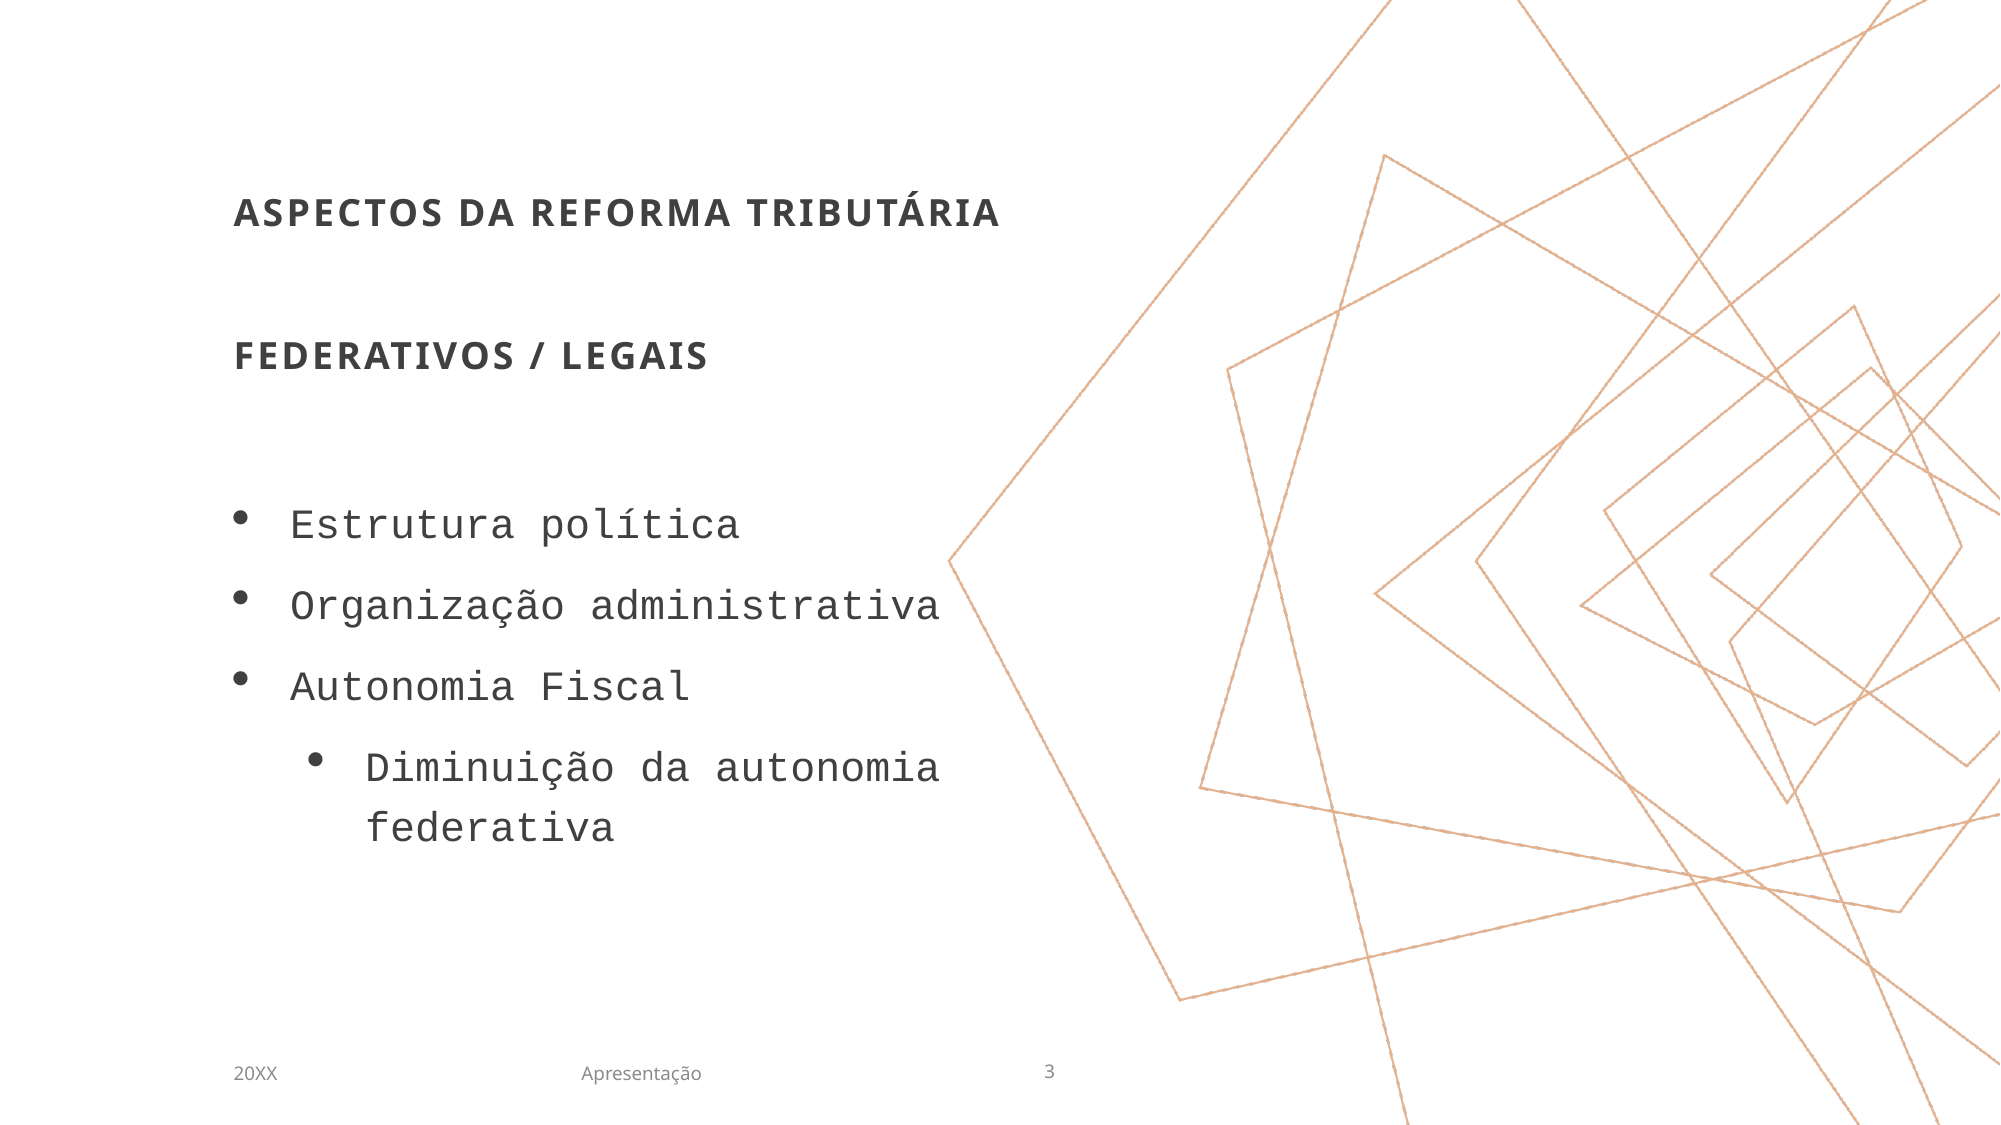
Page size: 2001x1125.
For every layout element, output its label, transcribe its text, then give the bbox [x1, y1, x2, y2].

footer Apresentação [437, 1042, 846, 1103]
text_box Aspectos da reforma tributária [218, 138, 1060, 242]
list Estrutura política Organização administrativa Autonomia Fiscal Diminuição da autonomia federativa [218, 479, 1016, 893]
slide_number 20XX [218, 1042, 381, 1103]
title Federativos / Legais [218, 281, 834, 385]
picture [900, 0, 2000, 1125]
slide_number 3 [908, 1042, 1071, 1103]
